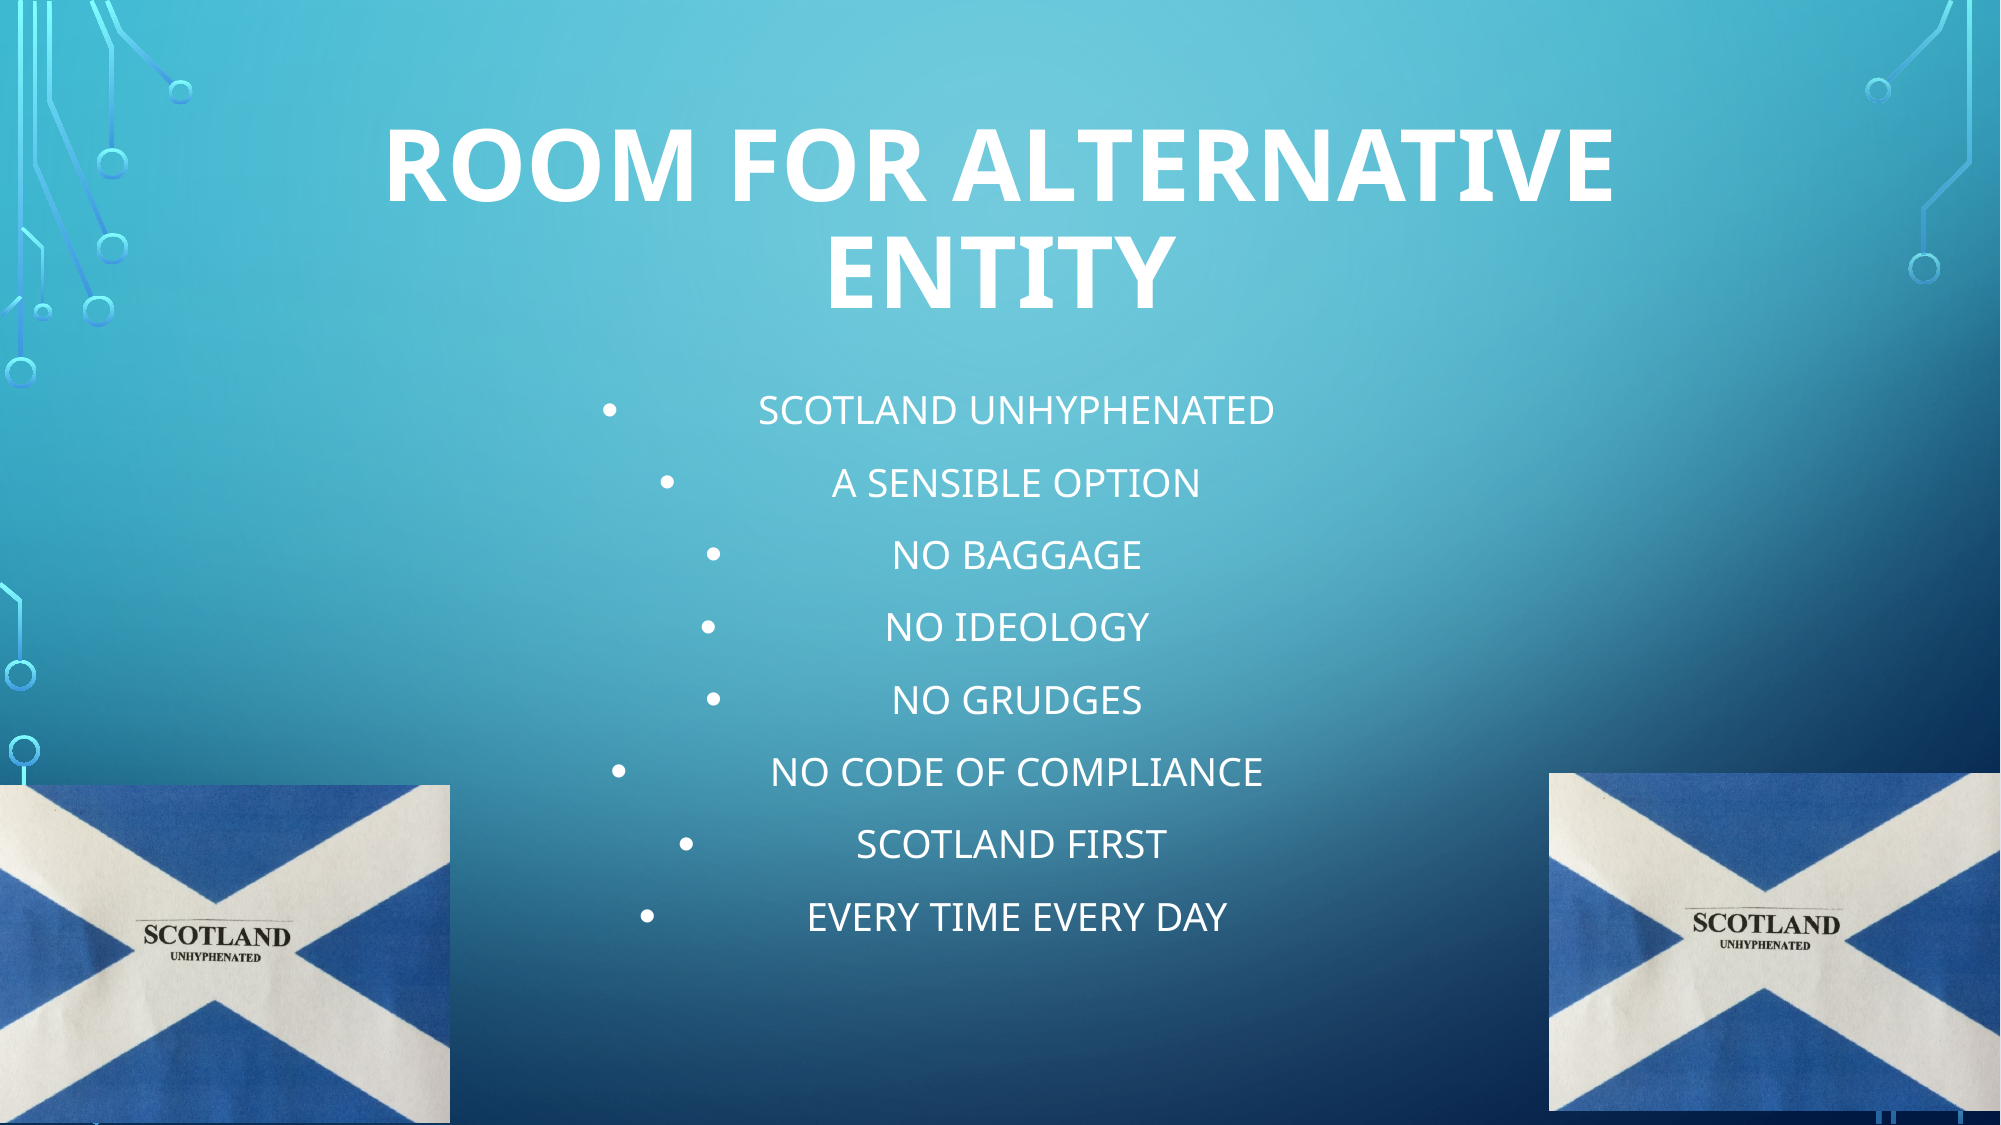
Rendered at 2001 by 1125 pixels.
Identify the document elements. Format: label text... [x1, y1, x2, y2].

list SCOTLAND UNHYPHENATED A SENSIBLE OPTION NO BAGGAGE NO IDEOLOGY NO GRUDGES NO CODE OF COMPLIANCE SCOTLAND FIRST EVERY TIME EVERY DAY [187, 369, 1813, 950]
title ROOM FOR ALTERNATIVE ENTITY [187, 101, 1813, 344]
picture [1549, 773, 2000, 1112]
picture [0, 785, 451, 1124]
